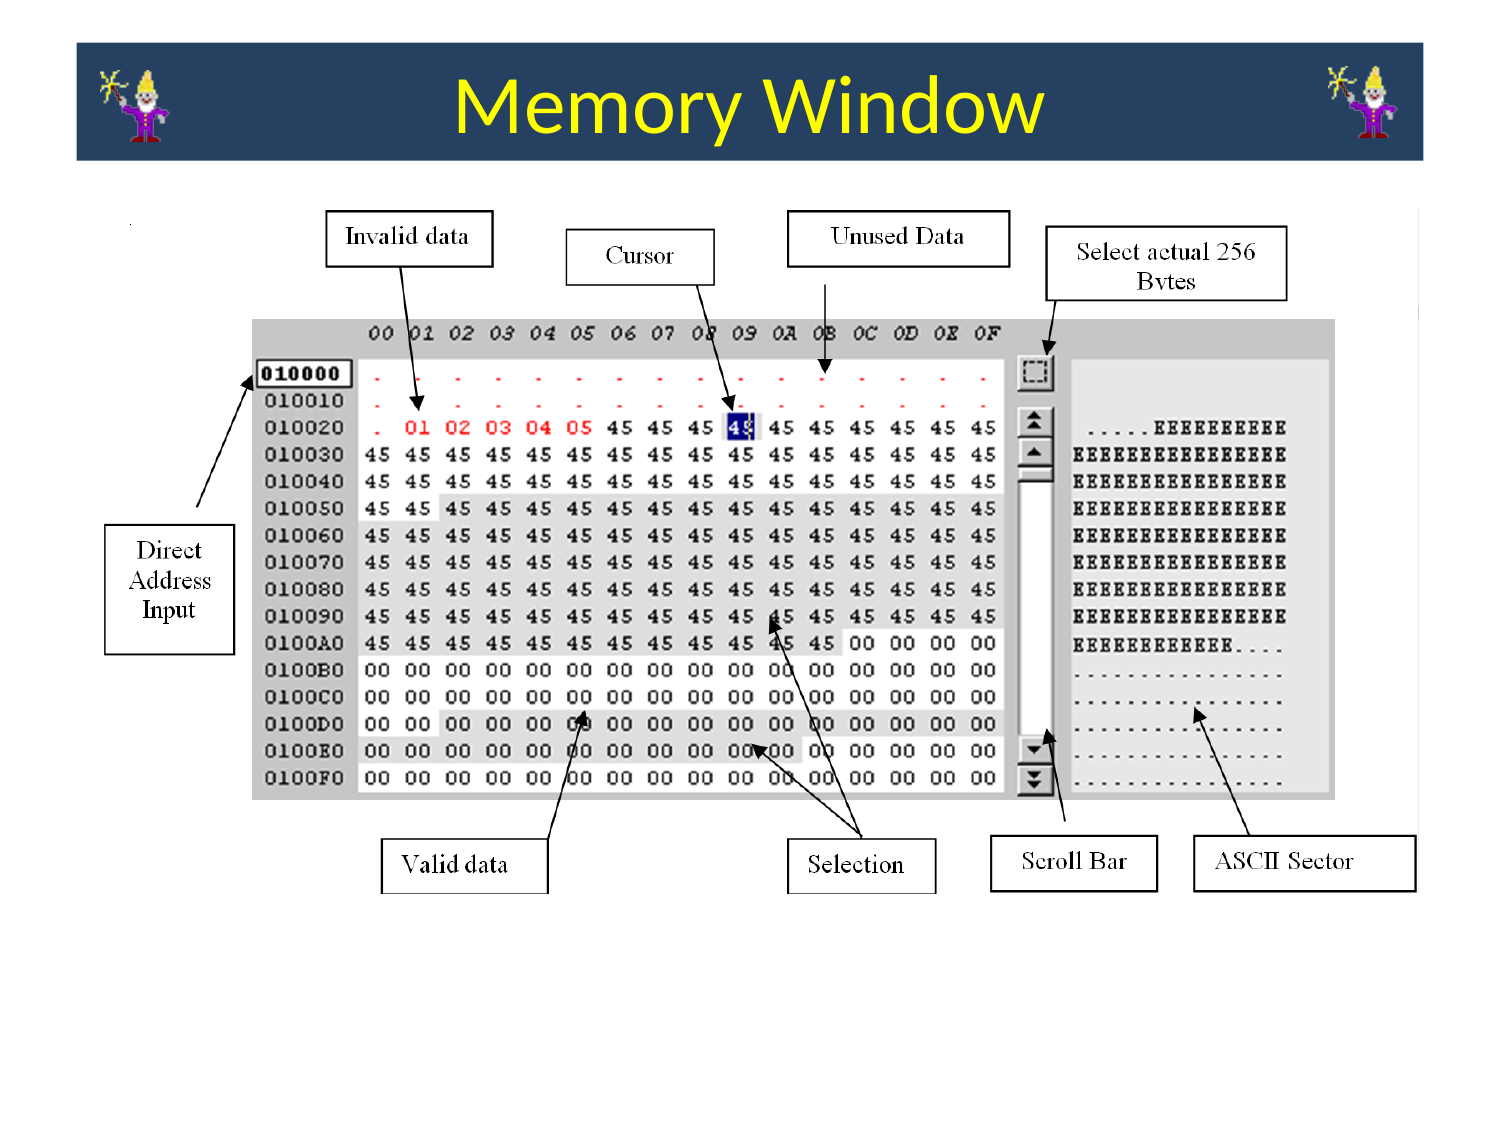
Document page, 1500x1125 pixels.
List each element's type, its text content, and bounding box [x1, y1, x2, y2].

picture [84, 207, 1419, 894]
title Memory Window [75, 42, 1425, 159]
